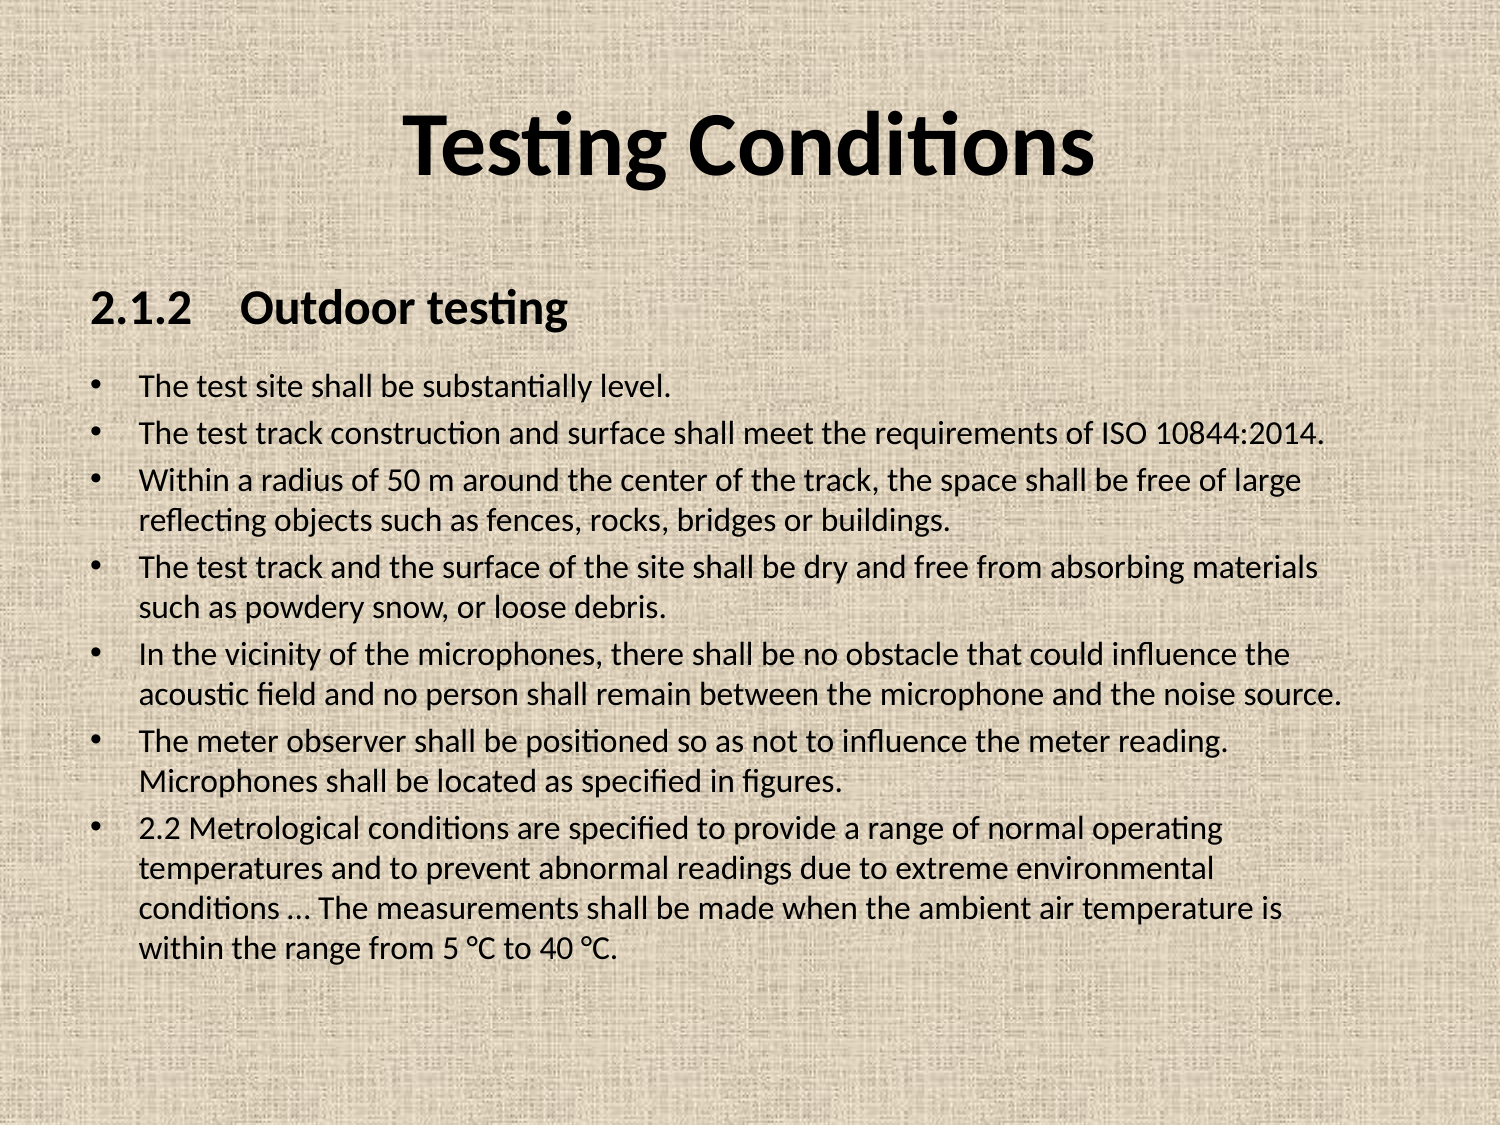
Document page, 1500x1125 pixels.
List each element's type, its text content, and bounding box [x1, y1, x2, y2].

picture [0, 0, 1500, 1125]
list The test site shall be substantially level. The test track construction and surface shall meet the requirements of ISO 10844:2014. Within a radius of 50 m around the center of the track, the space shall be free of large reflecting objects such as fences, rocks, bridges or buildings. The test track and the surface of the site shall be dry and free from absorbing materials such as powdery snow, or loose debris. In the vicinity of the microphones, there shall be no obstacle that could influence the acoustic field and no person shall remain between the microphone and the noise source. The meter observer shall be positioned so as not to influence the meter reading. Microphones shall be located as specified in figures. 2.2 Metrological conditions are specified to provide a range of normal operating temperatures and to prevent abnormal readings due to extreme environmental conditions … The measurements shall be made when the ambient air temperature is within the range from 5 °C to 40 °C. [75, 356, 1375, 1038]
list 2.1.2 Outdoor testing [75, 237, 738, 343]
title Testing Conditions [75, 45, 1425, 233]
